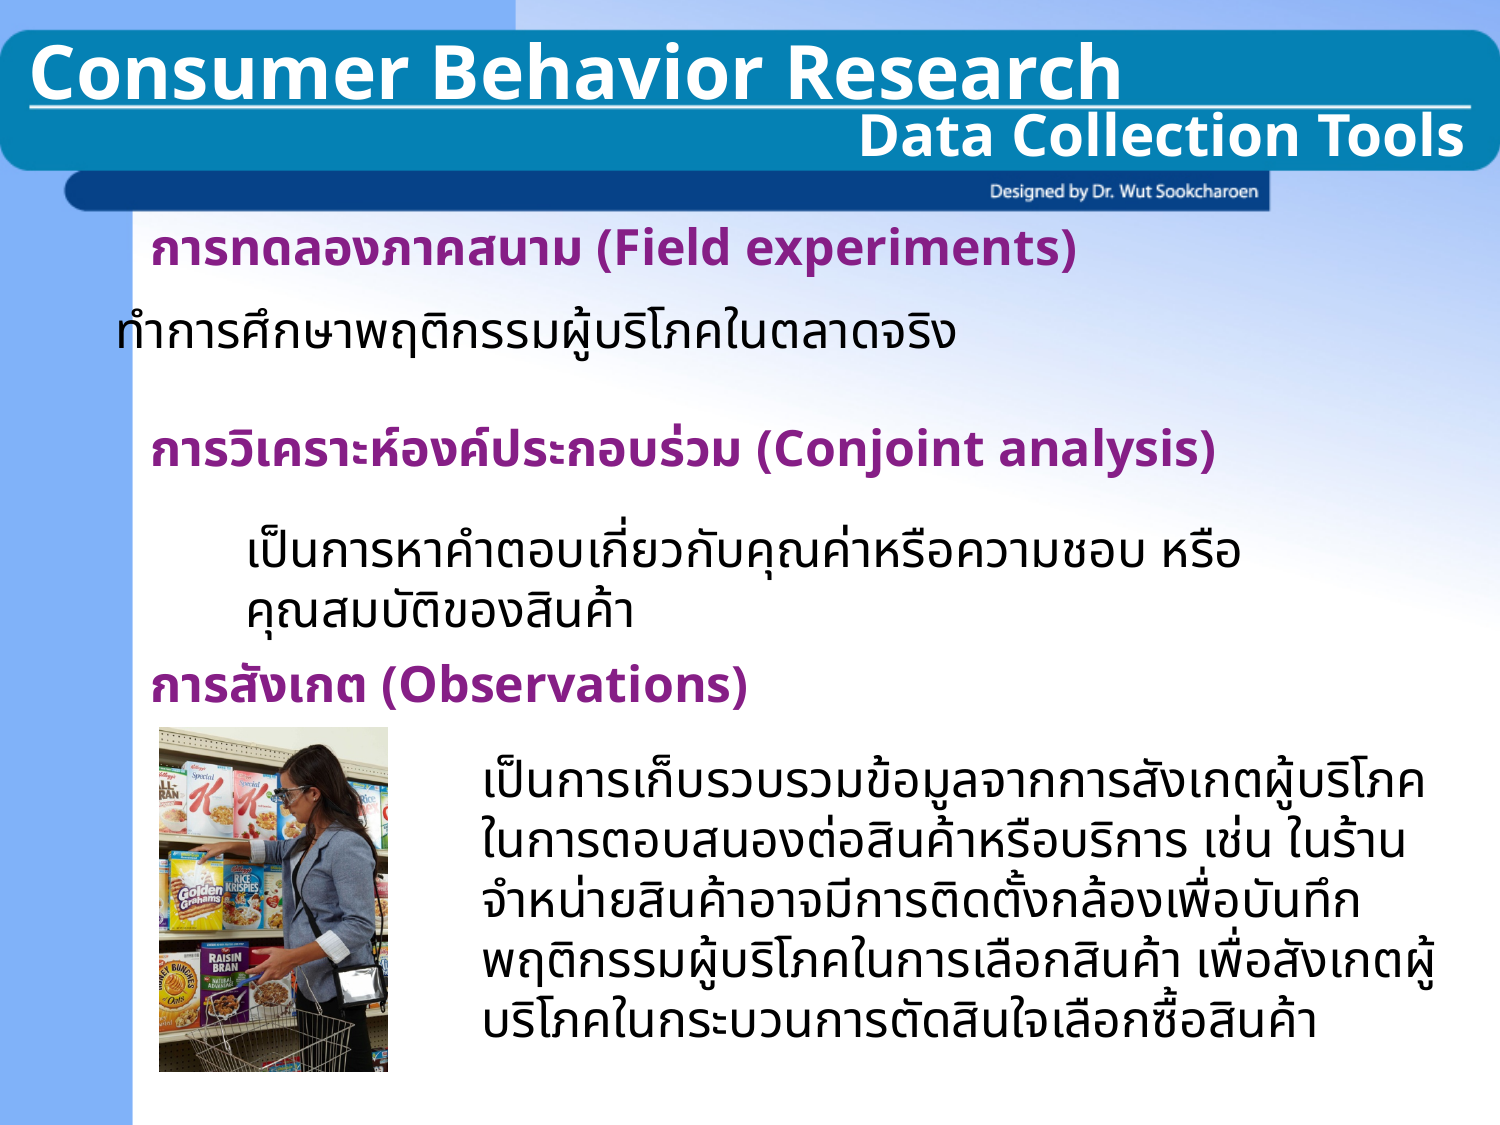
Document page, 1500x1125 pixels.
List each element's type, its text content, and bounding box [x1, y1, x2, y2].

picture [0, 0, 1500, 54]
text_box เป็นการหาคำตอบเกี่ยวกับคุณค่าหรือความชอบ หรือคุณสมบัติของสินค้า [230, 510, 1435, 646]
picture [0, 146, 1500, 1125]
text_box ทำการศึกษาพฤติกรรมผู้บริโภคในตลาดจริง [100, 290, 987, 366]
text_box การสังเกต (Observations) [135, 645, 1353, 720]
text_box Data Collection Tools [37, 108, 1481, 172]
text_box การวิเคราะห์องค์ประกอบร่วม (Conjoint analysis) [135, 408, 1353, 484]
text_box เป็นการเก็บรวบรวมข้อมูลจากการสังเกตผู้บริโภคในการตอบสนองต่อสินค้าหรือบริการ เช่น ในร้านจำหน่ายสินค้าอาจมีการติดตั้งกล้องเพื่อบันทึกพฤติกรรมผู้บริโภคในการเลือกสินค้า เพื่อสังเกตผู้บริโภคในกระบวนการตัดสินใจเลือกซื้อสินค้า [466, 739, 1459, 1055]
text_box การทดลองภาคสนาม (Field experiments) [135, 208, 1353, 283]
text_box Consumer Behavior Research [13, 32, 1475, 107]
